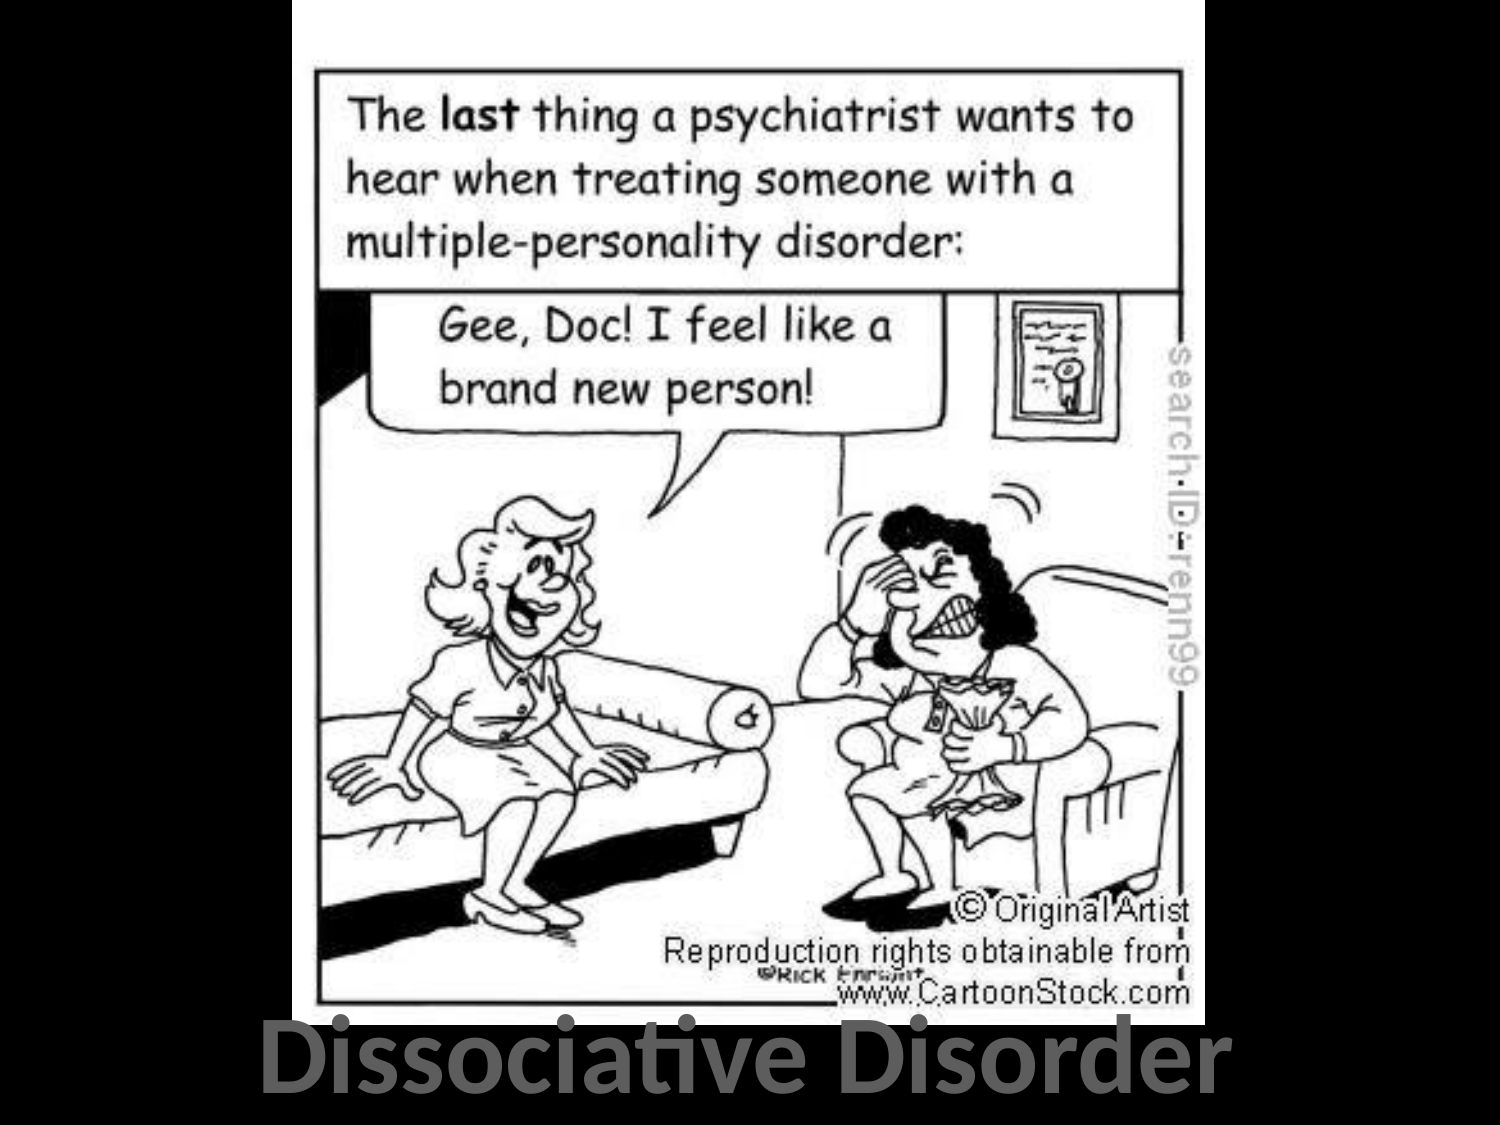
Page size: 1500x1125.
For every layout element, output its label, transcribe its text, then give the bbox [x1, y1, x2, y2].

text_box Dissociative Disorder [241, 973, 1251, 1124]
picture [291, 0, 1205, 1026]
